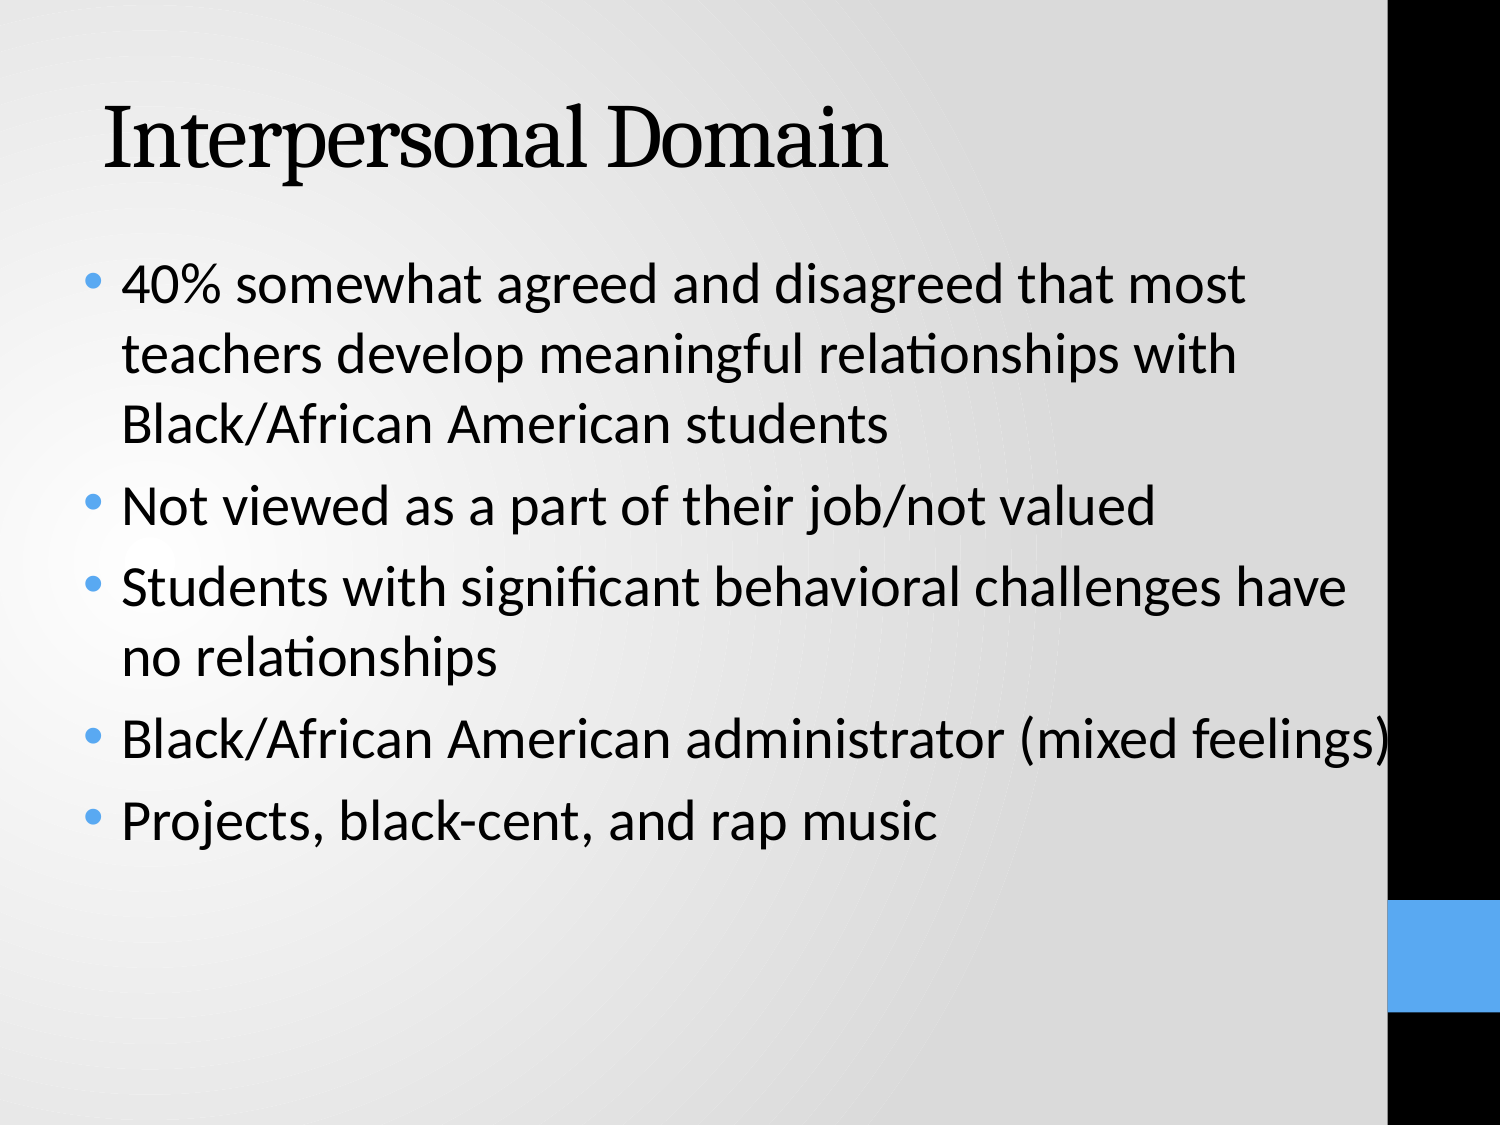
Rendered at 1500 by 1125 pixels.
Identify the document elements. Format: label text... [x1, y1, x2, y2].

list 40% somewhat agreed and disagreed that most teachers develop meaningful relationships with Black/African American students Not viewed as a part of their job/not valued Students with significant behavioral challenges have no relationships Black/African American administrator (mixed feelings) Projects, black-cent, and rap music [50, 237, 1438, 988]
title Interpersonal Domain [87, 37, 1363, 225]
